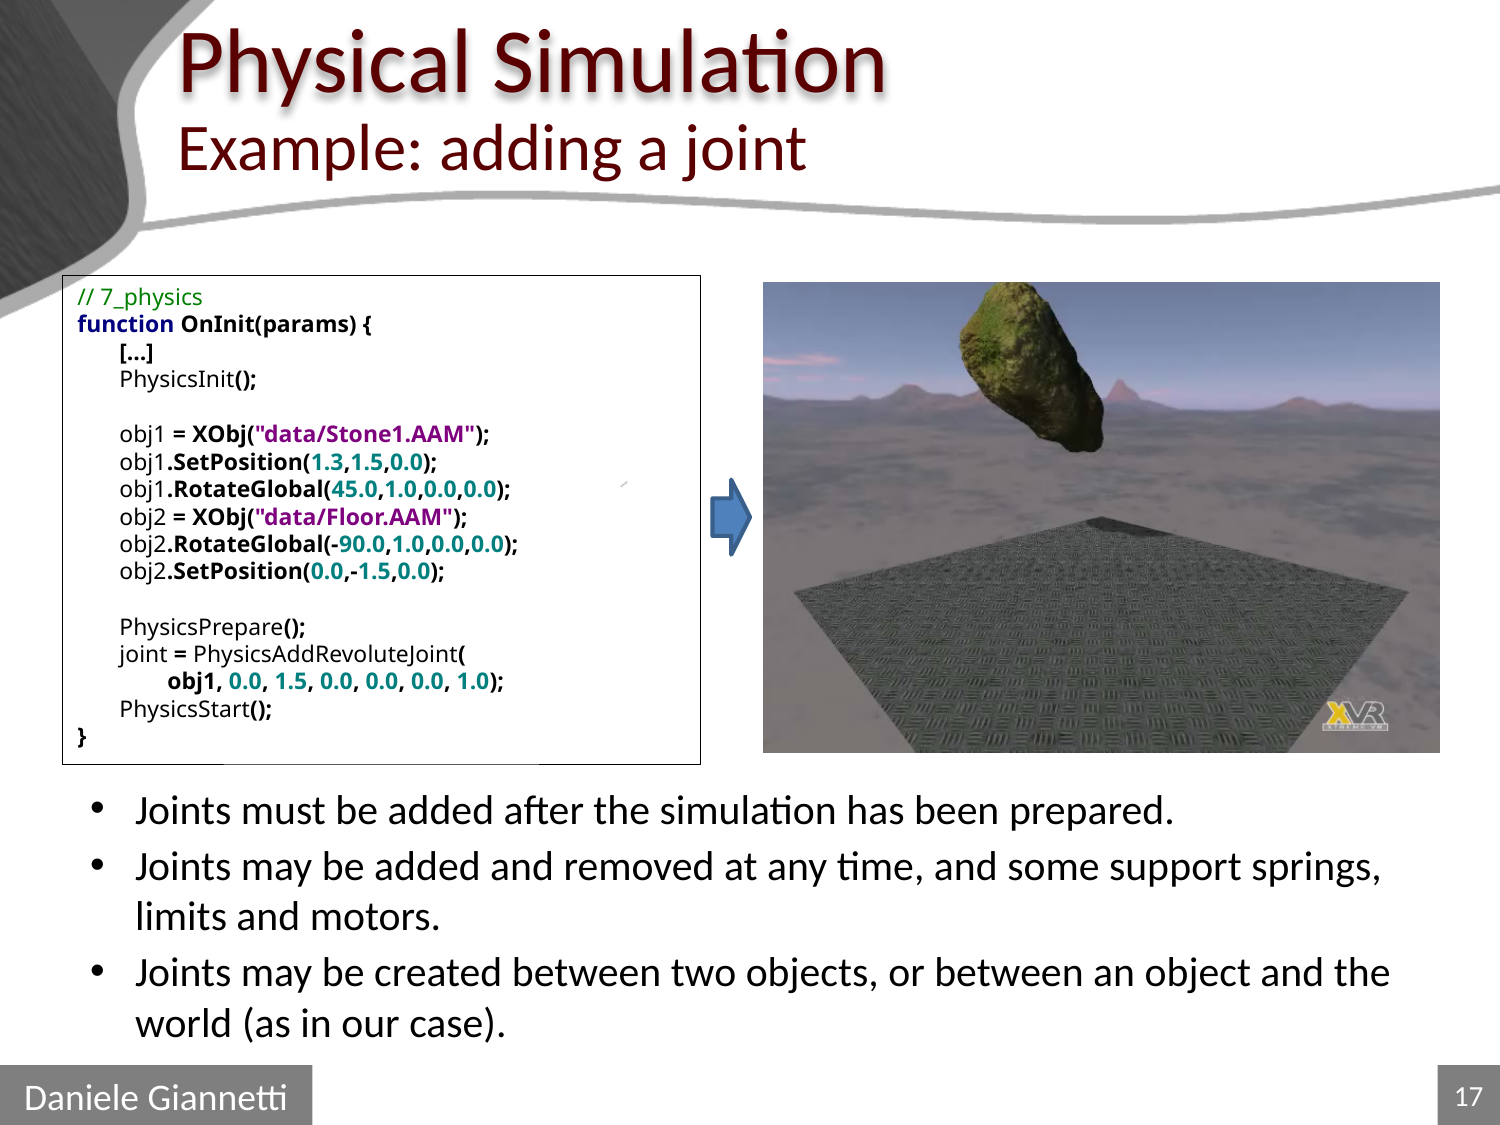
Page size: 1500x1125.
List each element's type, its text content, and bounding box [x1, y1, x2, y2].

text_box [762, 280, 1441, 754]
text_box // 7_physics function OnInit(params) { [...] PhysicsInit(); obj1 = XObj("data/Stone1.AAM"); obj1.SetPosition(1.3,1.5,0.0); obj1.RotateGlobal(45.0,1.0,0.0,0.0); obj2 = XObj("data/Floor.AAM"); obj2.RotateGlobal(-90.0,1.0,0.0,0.0); obj2.SetPosition(0.0,-1.5,0.0); PhysicsPrepare(); joint = PhysicsAddRevoluteJoint( obj1, 0.0, 1.5, 0.0, 0.0, 0.0, 1.0); PhysicsStart(); } [62, 275, 700, 764]
text_box Example: adding a joint [162, 87, 1375, 200]
picture [0, 0, 1500, 1125]
text_box Joints must be added after the simulation has been prepared. Joints may be added and removed at any time, and some support springs, limits and motors. Joints may be created between two objects, or between an object and the world (as in our case). [74, 774, 1425, 1063]
text_box [710, 477, 752, 557]
slide_number 17 [1437, 1065, 1500, 1125]
title Physical Simulation [162, 0, 1375, 87]
text_box Daniele Giannetti [0, 1065, 313, 1125]
